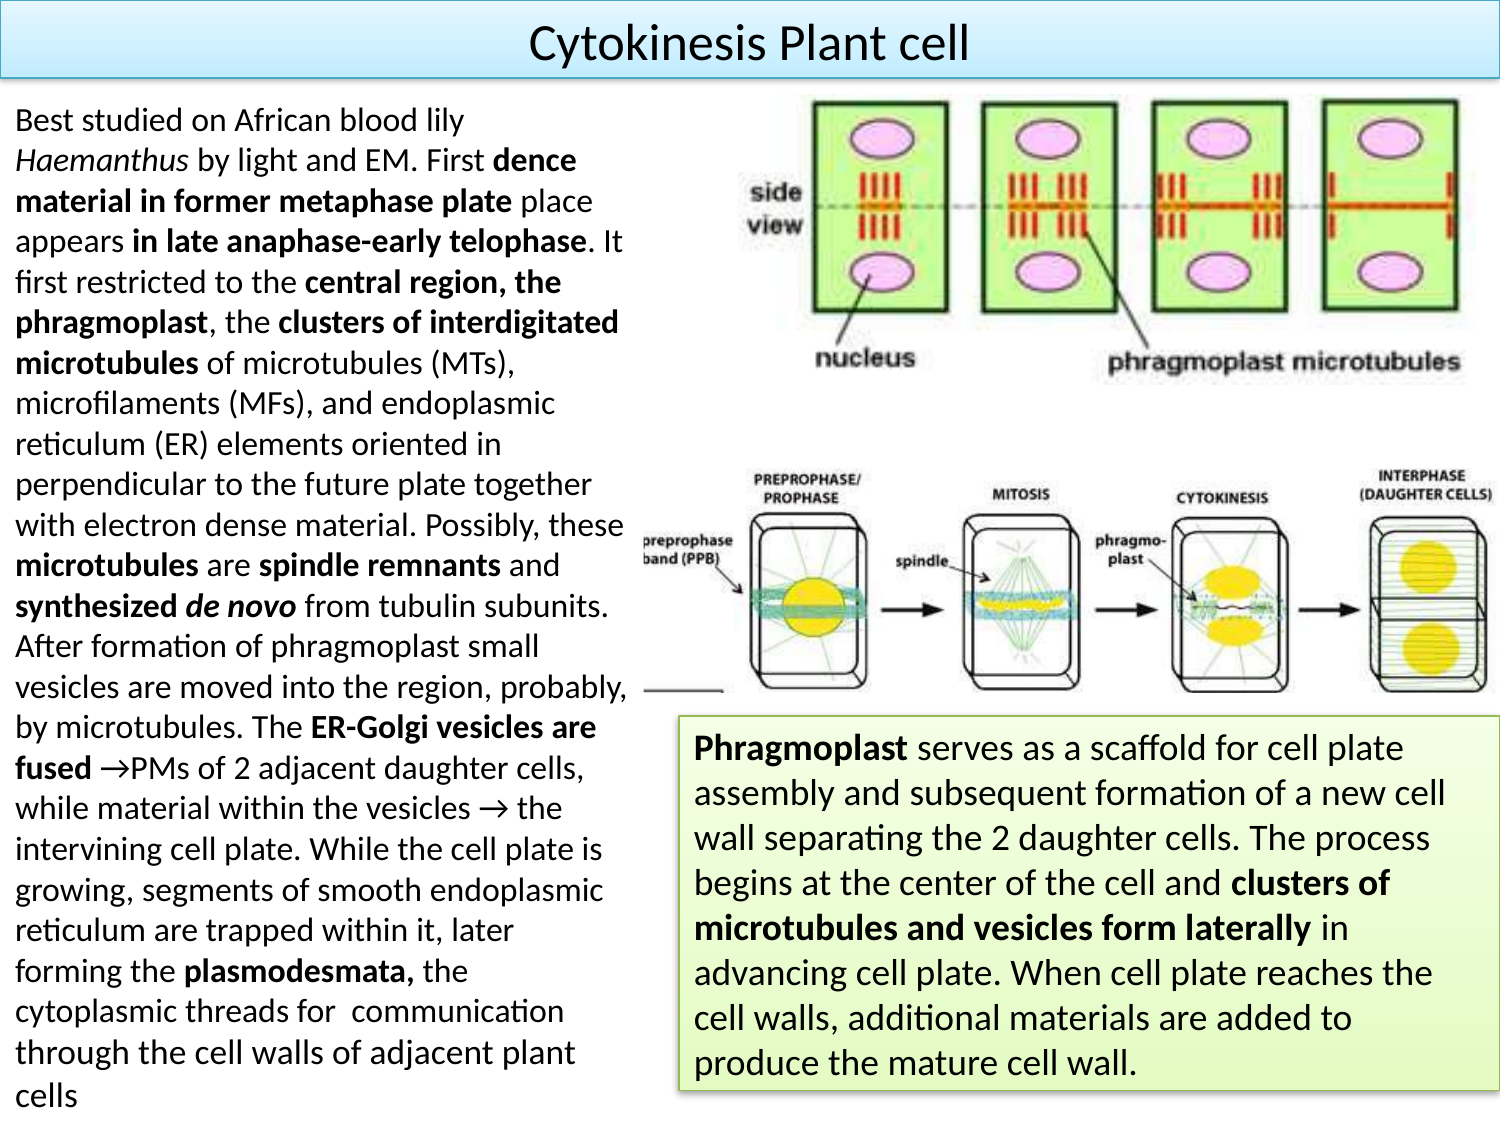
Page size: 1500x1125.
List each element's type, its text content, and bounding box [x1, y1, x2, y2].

title Cytokinesis Plant cell [0, 0, 1500, 79]
text_box Phragmoplast serves as a scaffold for cell plate assembly and subsequent formation of a new cell wall separating the 2 daughter cells. The process begins at the center of the cell and clusters of microtubules and vesicles form laterally in advancing cell plate. When cell plate reaches the cell walls, additional materials are added to produce the mature cell wall. [678, 715, 1500, 1091]
picture [643, 455, 1500, 693]
picture [737, 94, 1476, 385]
list Best studied on African blood lily Haemanthus by light and EM. First dence material in former metaphase plate place appears in late anaphase-early telophase. It first restricted to the central region, the phragmoplast, the clusters of interdigitated microtubules of microtubules (MTs), microfilaments (MFs), and endoplasmic reticulum (ER) elements oriented in perpendicular to the future plate together with electron dense material. Possibly, these microtubules are spindle remnants and synthesized de novo from tubulin subunits. After formation of phragmoplast small vesicles are moved into the region, probably, by microtubules. The ER-Golgi vesicles are fused →PMs of 2 adjacent daughter cells, while material within the vesicles → the intervining cell plate. While the cell plate is growing, segments of smooth endoplasmic reticulum are trapped within it, later forming the plasmodesmata, the cytoplasmic threads for communication through the cell walls of adjacent plant cells [0, 90, 644, 1125]
